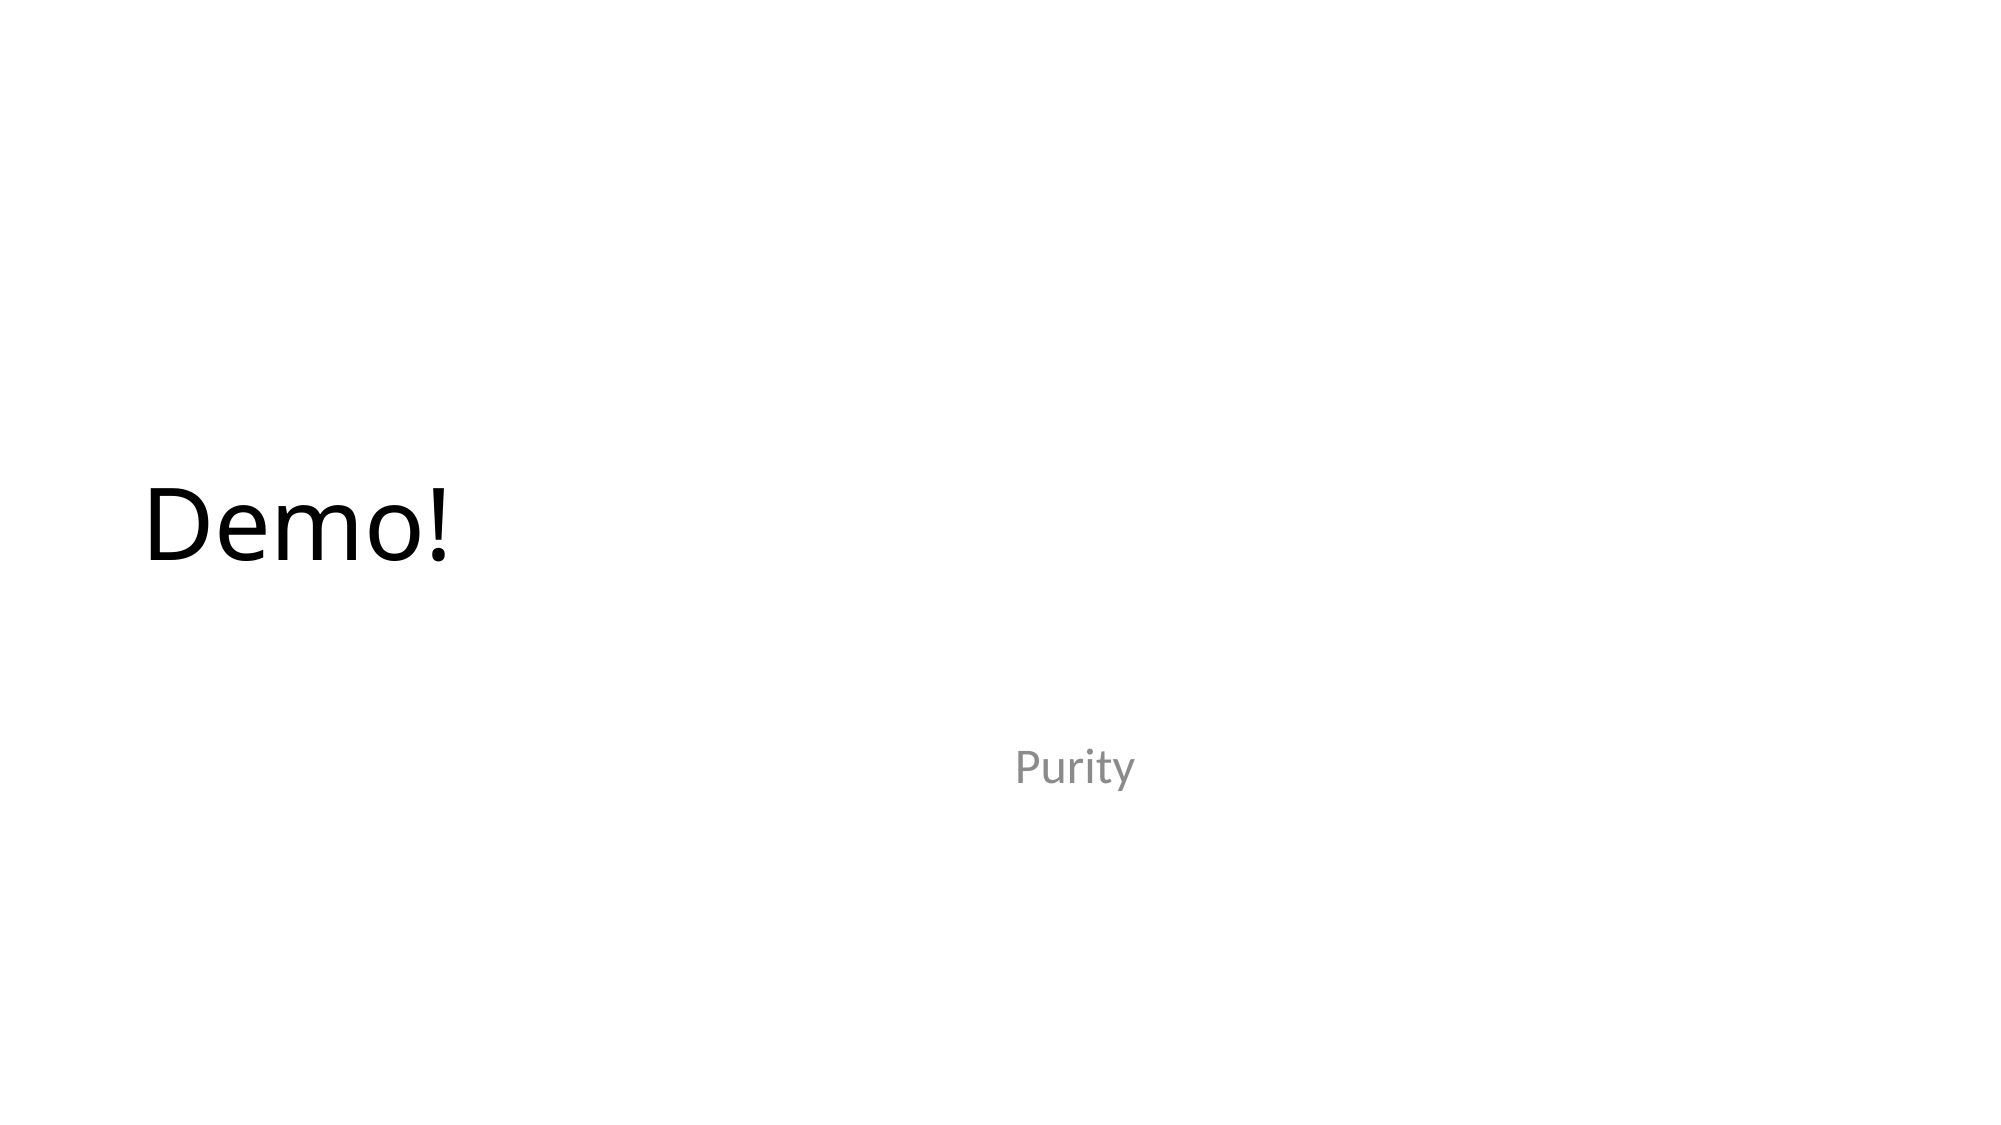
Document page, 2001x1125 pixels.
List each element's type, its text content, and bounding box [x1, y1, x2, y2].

list Purity [999, 732, 1850, 962]
title Demo! [126, 464, 1826, 590]
